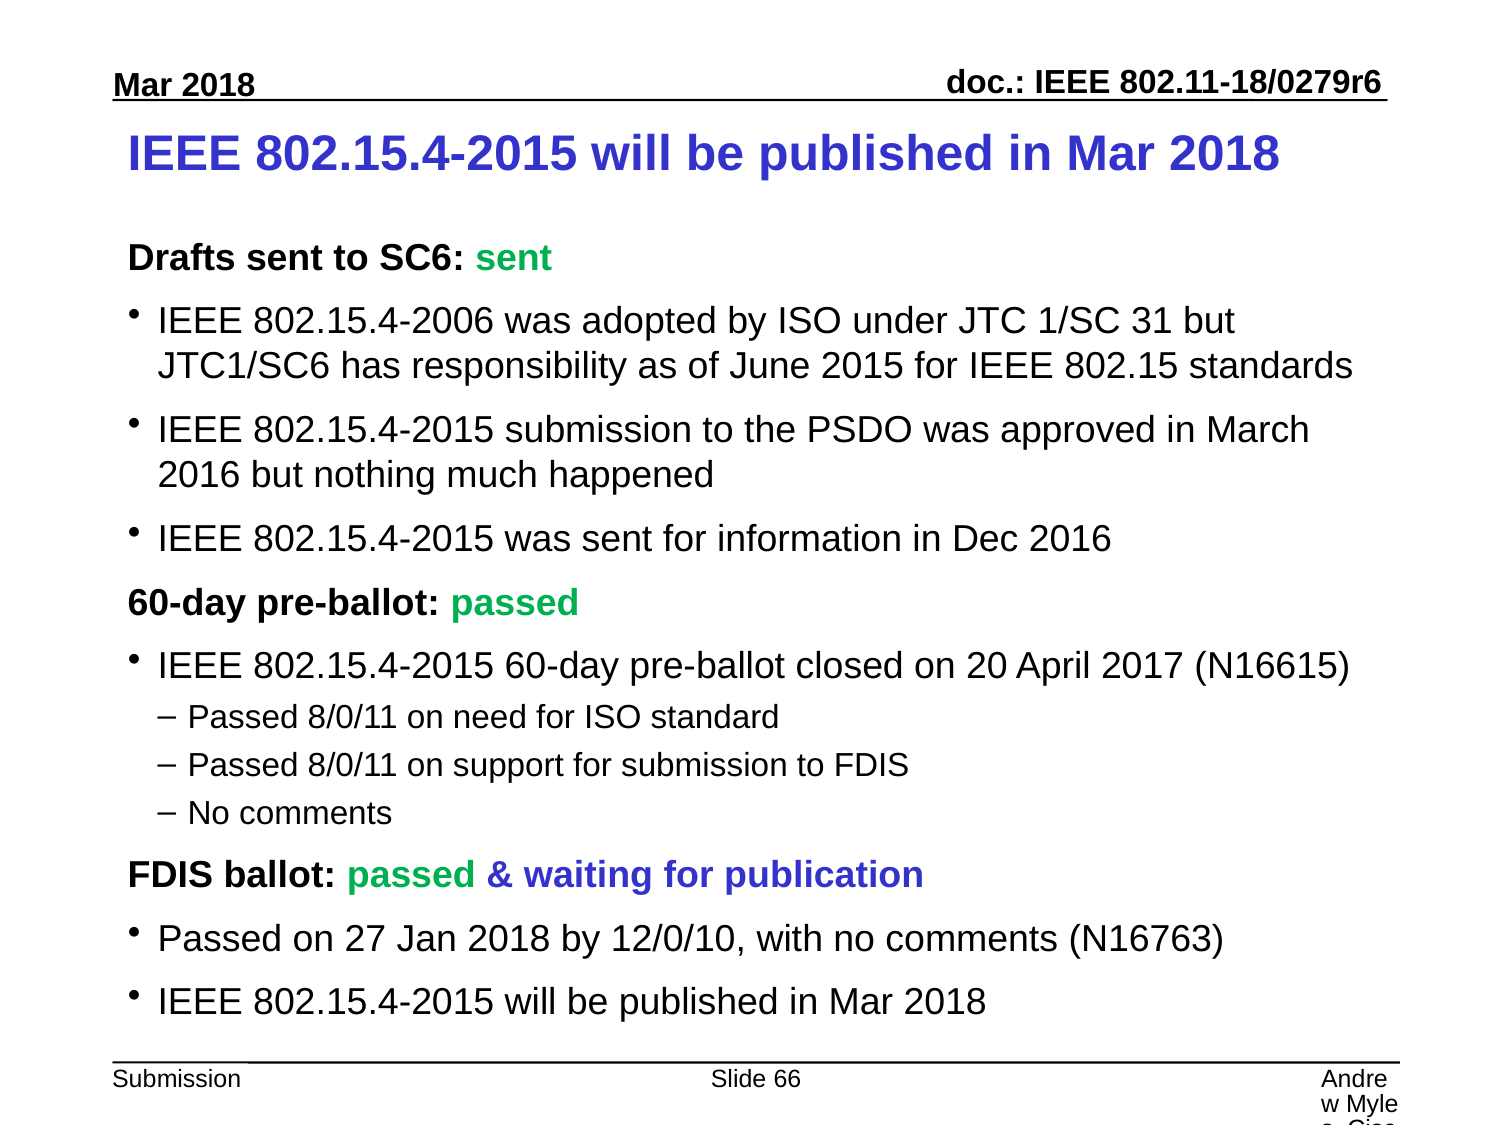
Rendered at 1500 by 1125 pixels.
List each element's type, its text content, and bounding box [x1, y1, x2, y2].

footer Andrew Myles, Cisco [1320, 1061, 1402, 1093]
title IEEE 802.15.4-2015 will be published in Mar 2018 [112, 112, 1388, 224]
list Drafts sent to SC6: sent IEEE 802.15.4-2006 was adopted by ISO under JTC 1/SC 31 but JTC1/SC6 has responsibility as of June 2015 for IEEE 802.15 standards IEEE 802.15.4-2015 submission to the PSDO was approved in March 2016 but nothing much happened IEEE 802.15.4-2015 was sent for information in Dec 2016 60-day pre-ballot: passed IEEE 802.15.4-2015 60-day pre-ballot closed on 20 April 2017 (N16615) Passed 8/0/11 on need for ISO standard Passed 8/0/11 on support for submission to FDIS No comments FDIS ballot: passed & waiting for publication Passed on 27 Jan 2018 by 12/0/10, with no comments (N16763) IEEE 802.15.4-2015 will be published in Mar 2018 [112, 224, 1388, 900]
slide_number Slide 66 [709, 1061, 803, 1093]
